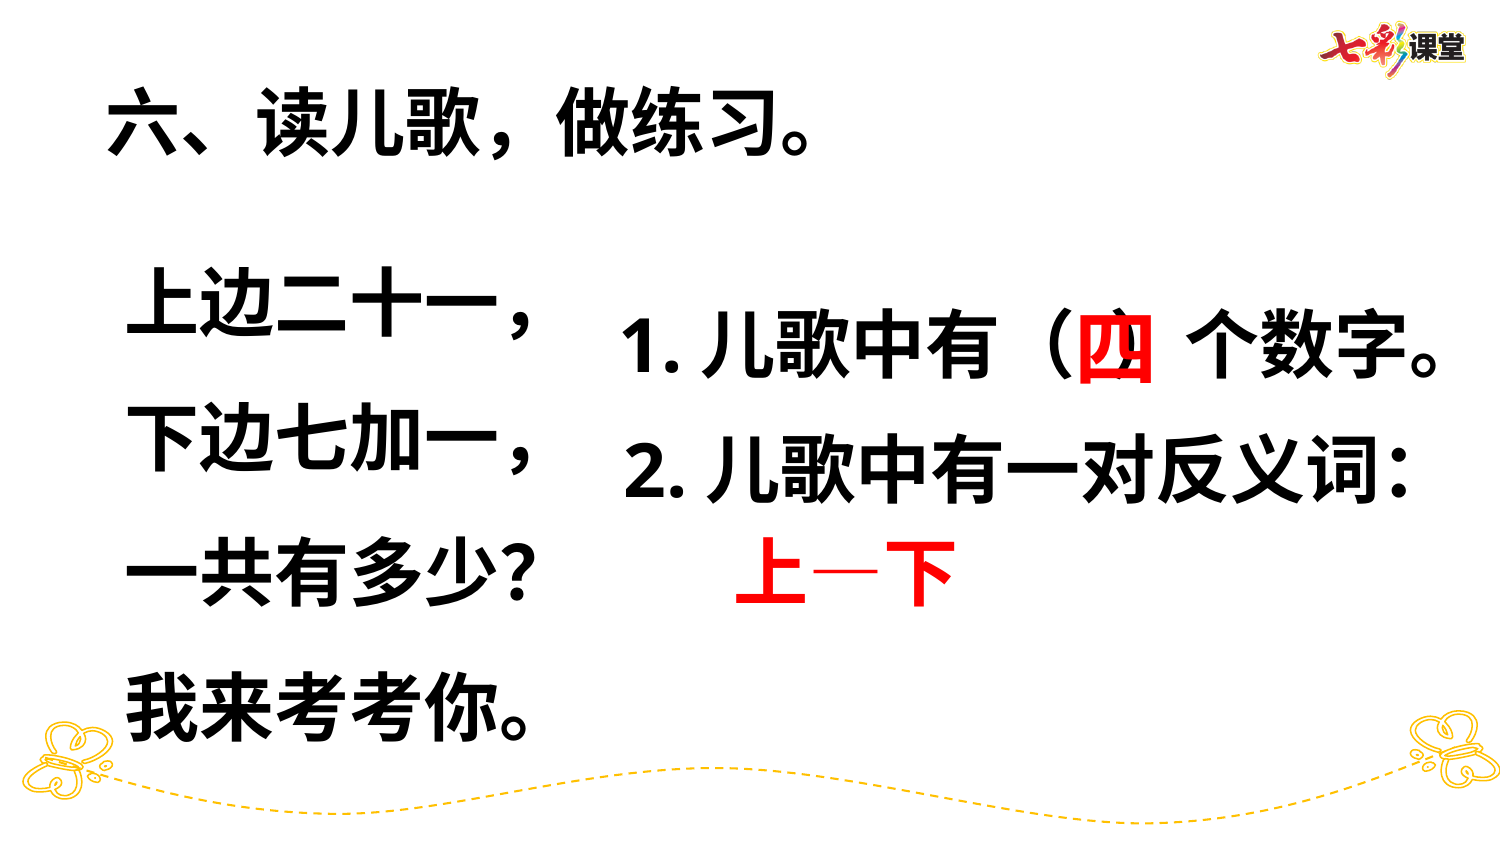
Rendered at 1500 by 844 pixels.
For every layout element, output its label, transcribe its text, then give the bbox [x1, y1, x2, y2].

text_box 上边二十一， 下边七加一， 一共有多少？ 我来考考你。 [112, 208, 621, 756]
text_box 1.儿歌中有（ ）个数字。 [606, 291, 1500, 443]
text_box 六、读儿歌，做练习。 [0, 33, 1200, 208]
text_box 四 [1063, 290, 1169, 402]
picture [1316, 20, 1468, 80]
text_box 上—下 [722, 519, 970, 621]
text_box 2.儿歌中有一对反义词： [611, 416, 1467, 518]
